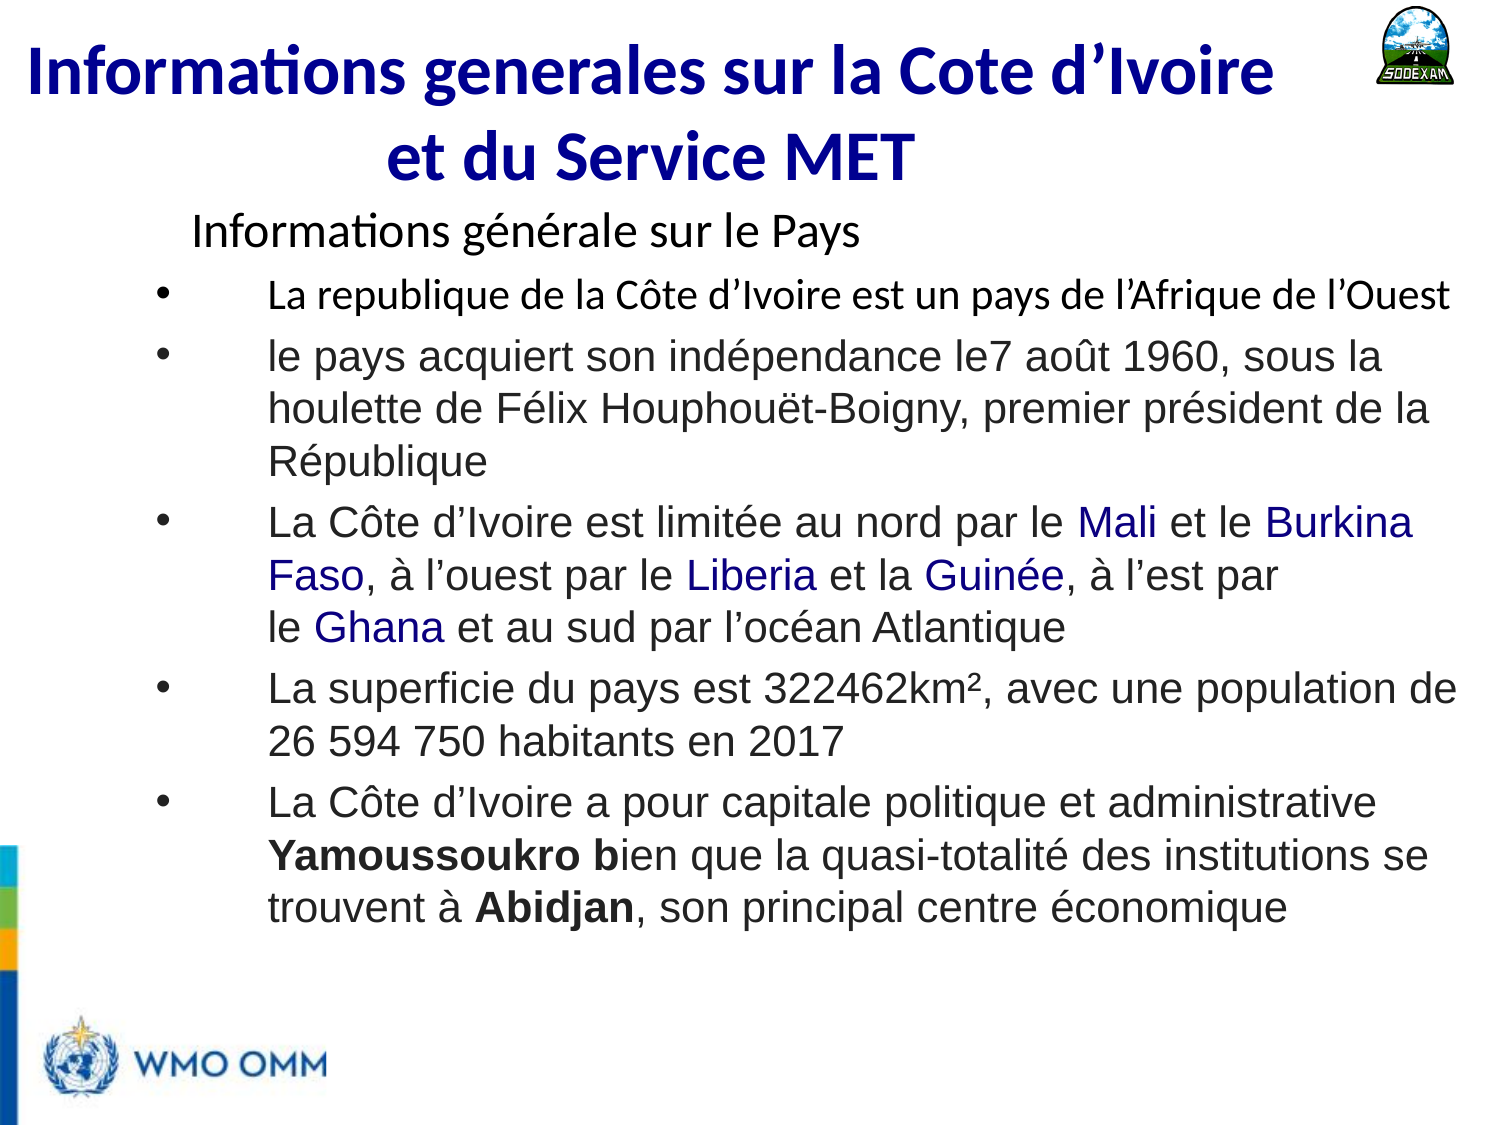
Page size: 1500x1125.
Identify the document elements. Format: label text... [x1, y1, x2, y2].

picture [0, 845, 327, 1125]
title Informations generales sur la Cote d’Ivoire et du Service MET [0, 15, 1326, 203]
picture [1371, 5, 1465, 89]
list Informations générale sur le Pays La republique de la Côte d’Ivoire est un pays de l’Afrique de l’Ouest le pays acquiert son indépendance le7 août 1960, sous la houlette de Félix Houphouët-Boigny, premier président de la République La Côte d’Ivoire est limitée au nord par le Mali et le Burkina Faso, à l’ouest par le Liberia et la Guinée, à l’est par le Ghana et au sud par l’océan Atlantique La superficie du pays est 322462km², avec une population de 26 594 750 habitants en 2017 La Côte d’Ivoire a pour capitale politique et administrative Yamoussoukro bien que la quasi-totalité des institutions se trouvent à Abidjan, son principal centre économique [75, 190, 1479, 1005]
